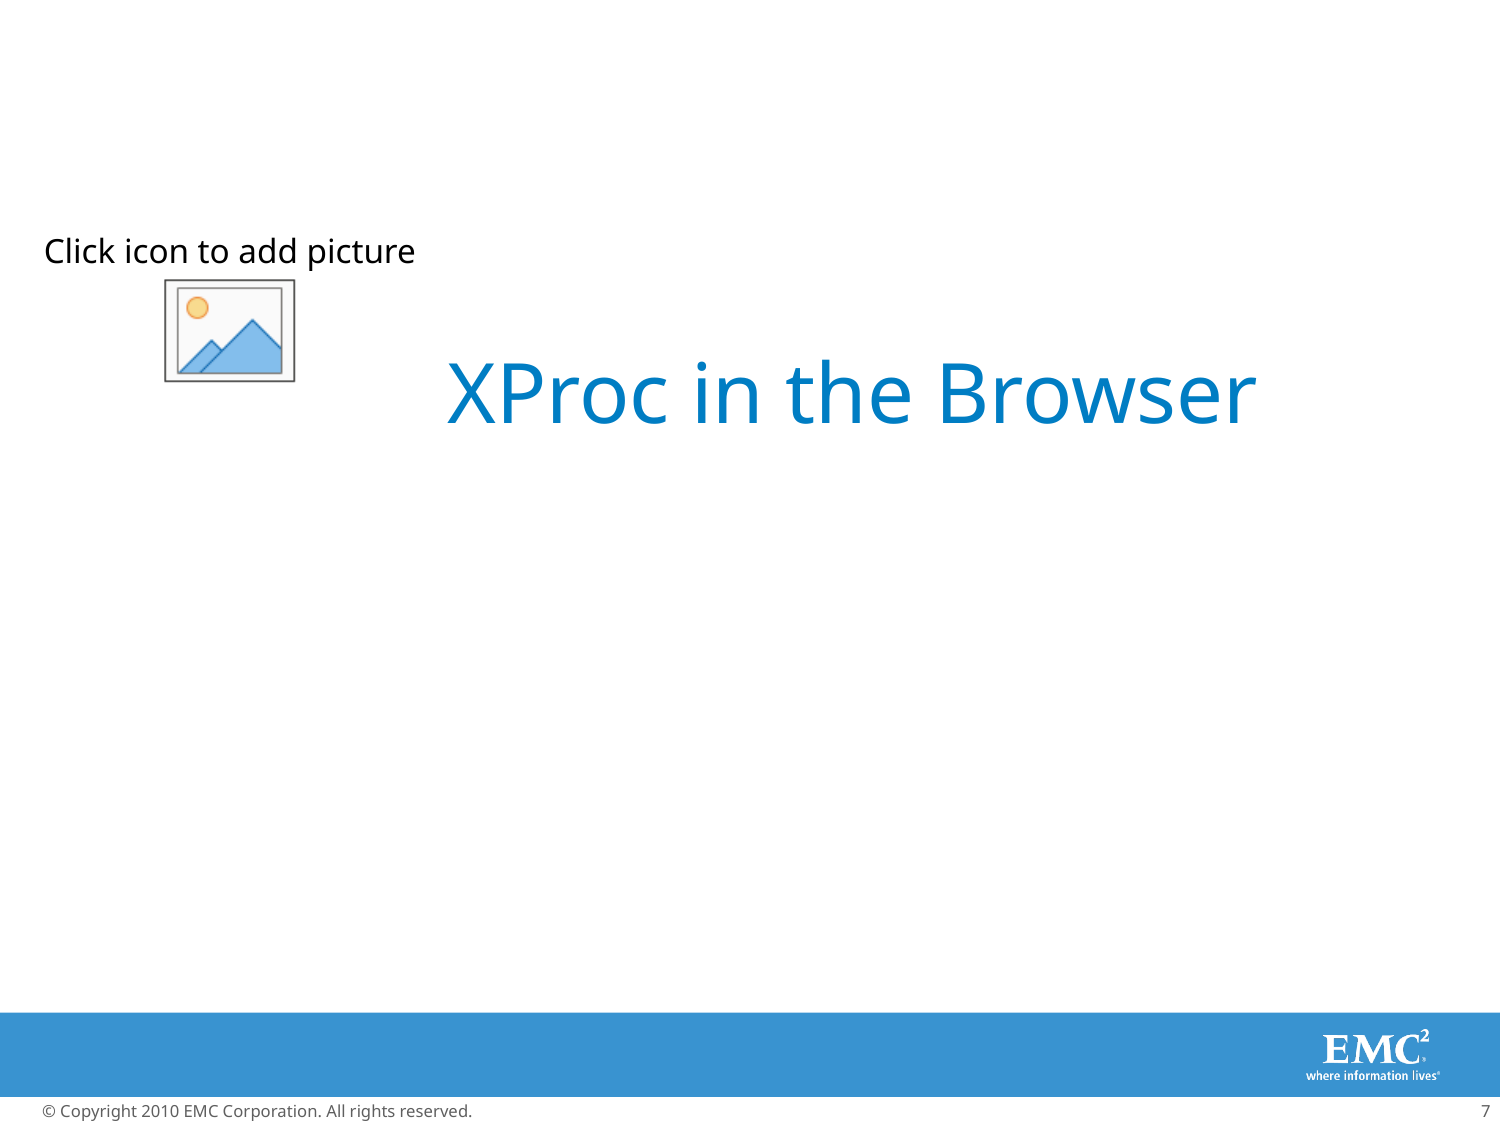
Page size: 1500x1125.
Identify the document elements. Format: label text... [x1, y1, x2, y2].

title XProc in the Browser [447, 196, 1440, 441]
picture [59, 222, 401, 440]
picture [1306, 1029, 1440, 1080]
